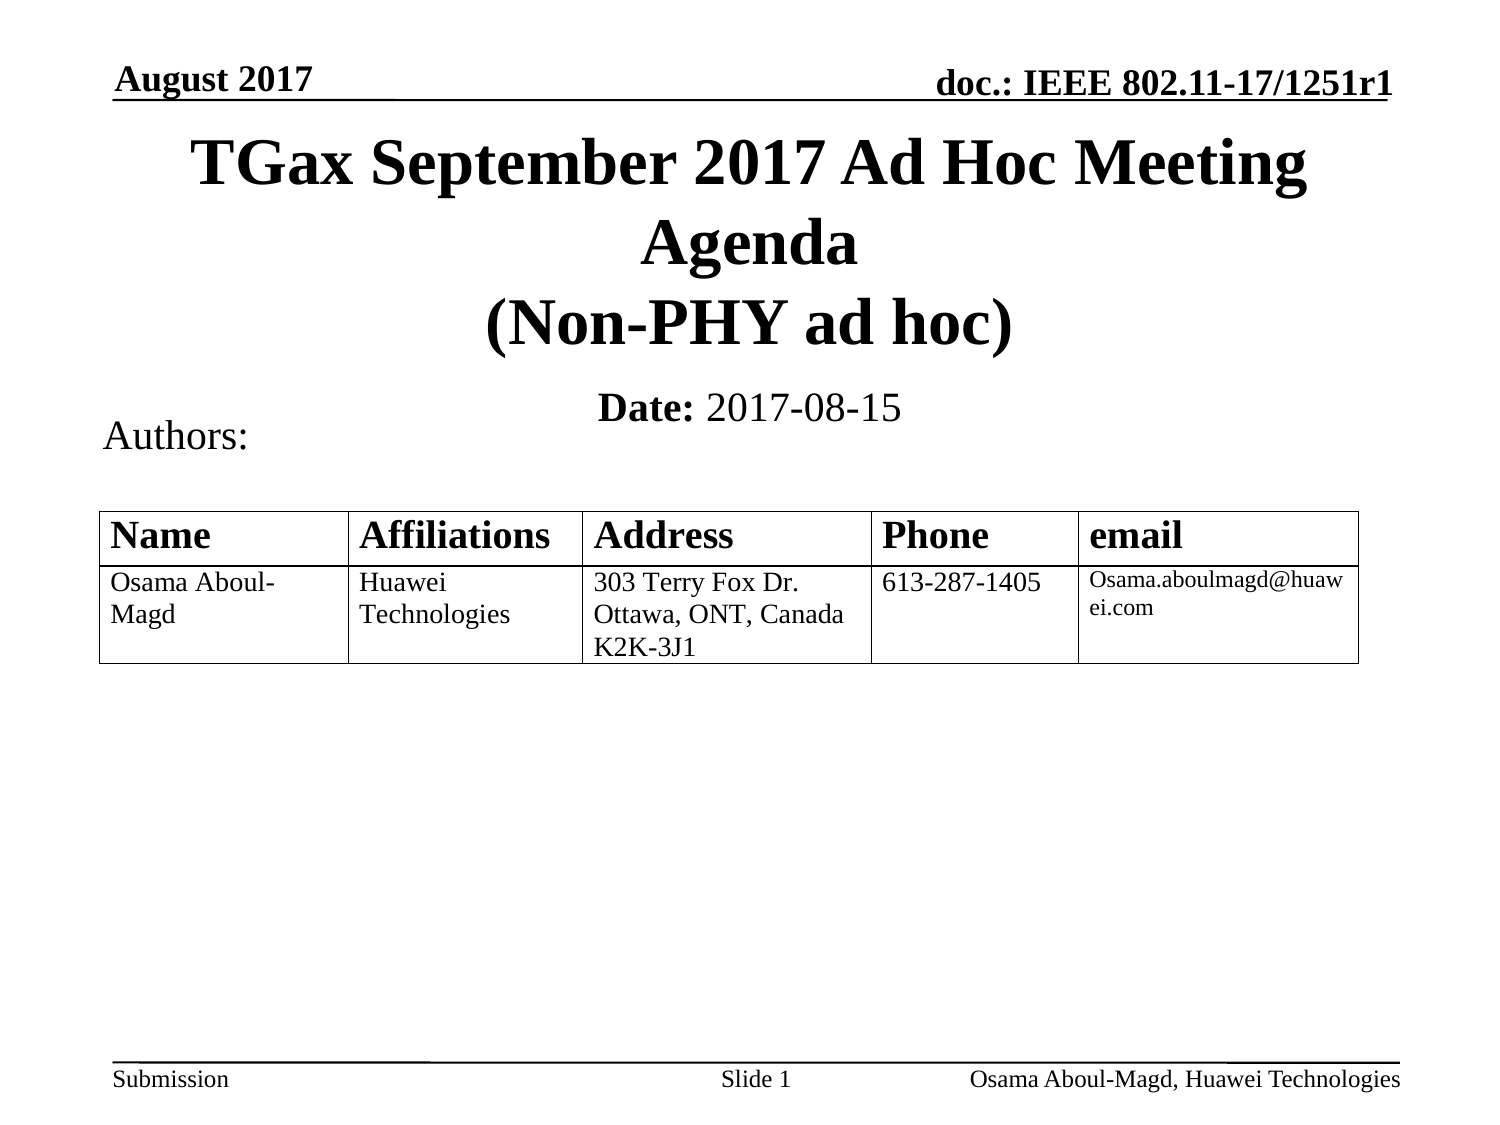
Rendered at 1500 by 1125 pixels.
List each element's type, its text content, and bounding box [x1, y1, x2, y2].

slide_number Slide 1 [712, 1061, 800, 1123]
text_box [84, 510, 1388, 913]
footer Osama Aboul-Magd, Huawei Technologies [902, 1061, 1402, 1093]
title TGax September 2017 Ad Hoc Meeting Agenda (Non-PHY ad hoc) [112, 149, 1388, 326]
text_box Authors: [87, 399, 325, 463]
list Date: 2017-08-15 [112, 372, 1388, 438]
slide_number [114, 54, 493, 100]
